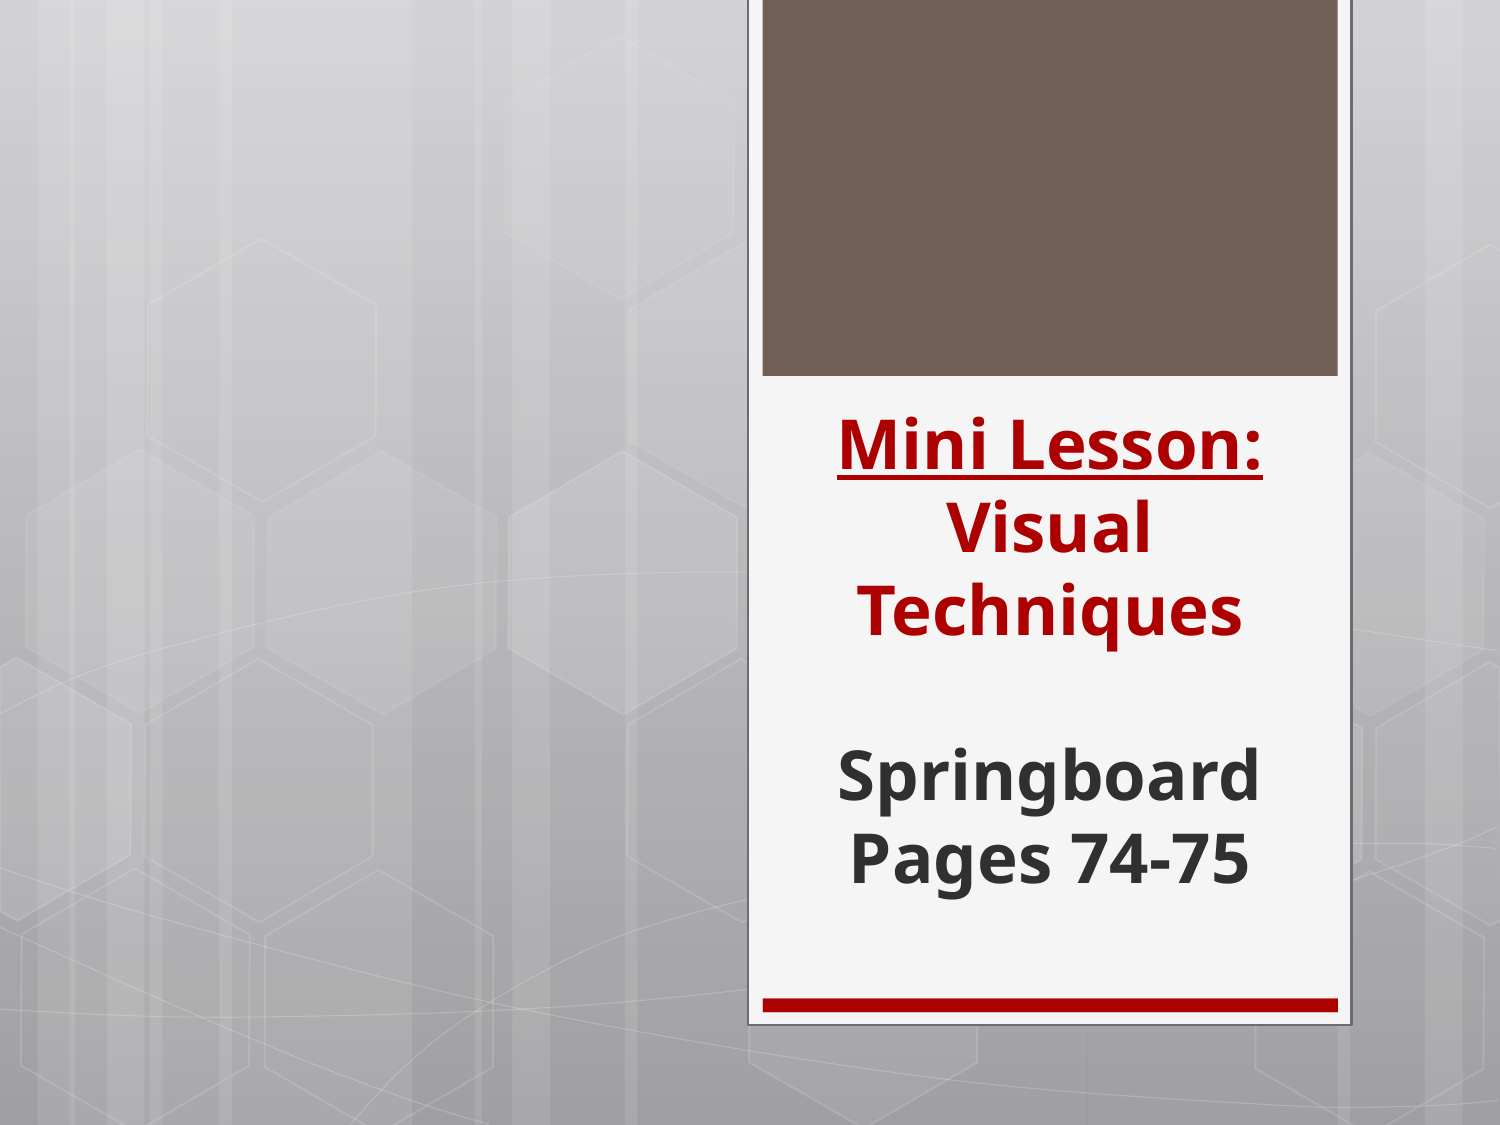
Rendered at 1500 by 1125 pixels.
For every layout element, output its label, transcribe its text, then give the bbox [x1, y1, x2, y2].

title Mini Lesson: Visual Techniques Springboard Pages 74-75 [750, 387, 1350, 988]
